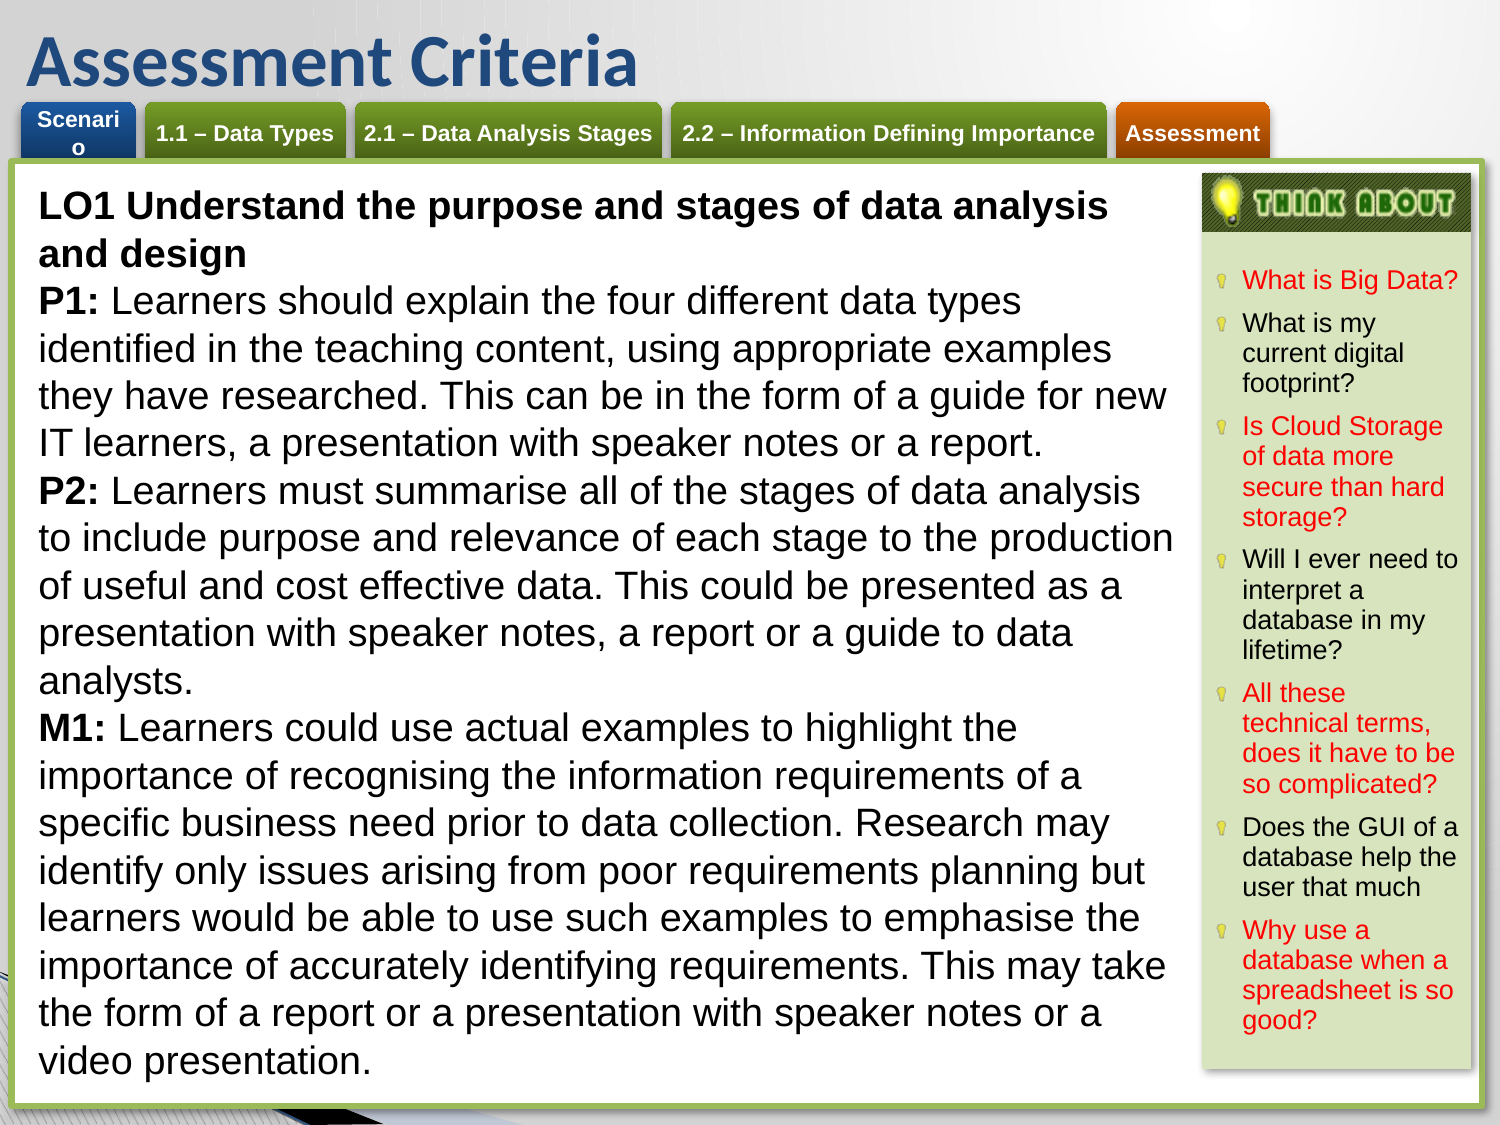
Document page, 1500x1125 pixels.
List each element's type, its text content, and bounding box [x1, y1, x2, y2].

picture [1210, 172, 1459, 233]
picture [1213, 683, 1229, 703]
picture [1213, 270, 1229, 290]
picture [1213, 313, 1229, 333]
title Assessment Criteria [11, 11, 1465, 102]
text_box LO1 Understand the purpose and stages of data analysis and design P1: Learners should explain the four different data types identified in the teaching content, using appropriate examples they have researched. This can be in the form of a guide for new IT learners, a presentation with speaker notes or a report. P2: Learners must summarise all of the stages of data analysis to include purpose and relevance of each stage to the production of useful and cost effective data. This could be presented as a presentation with speaker notes, a report or a guide to data analysts. M1: Learners could use actual examples to highlight the importance of recognising the information requirements of a specific business need prior to data collection. Research may identify only issues arising from poor requirements planning but learners would be able to use such examples to emphasise the importance of accurately identifying requirements. This may take the form of a report or a presentation with speaker notes or a video presentation. [23, 172, 1190, 1090]
table_header [1202, 173, 1209, 232]
picture [1213, 550, 1229, 570]
picture [1213, 817, 1229, 837]
table_header [1459, 173, 1471, 232]
table_cell What is Big Data? What is my current digital footprint? Is Cloud Storage of data more secure than hard storage? Will I ever need to interpret a database in my lifetime? All these technical terms, does it have to be so complicated? Does the GUI of a database help the user that much Why use a database when a spreadsheet is so good? [1202, 232, 1471, 1069]
picture [1213, 416, 1229, 436]
picture [1213, 920, 1229, 940]
picture [281, 1114, 303, 1125]
